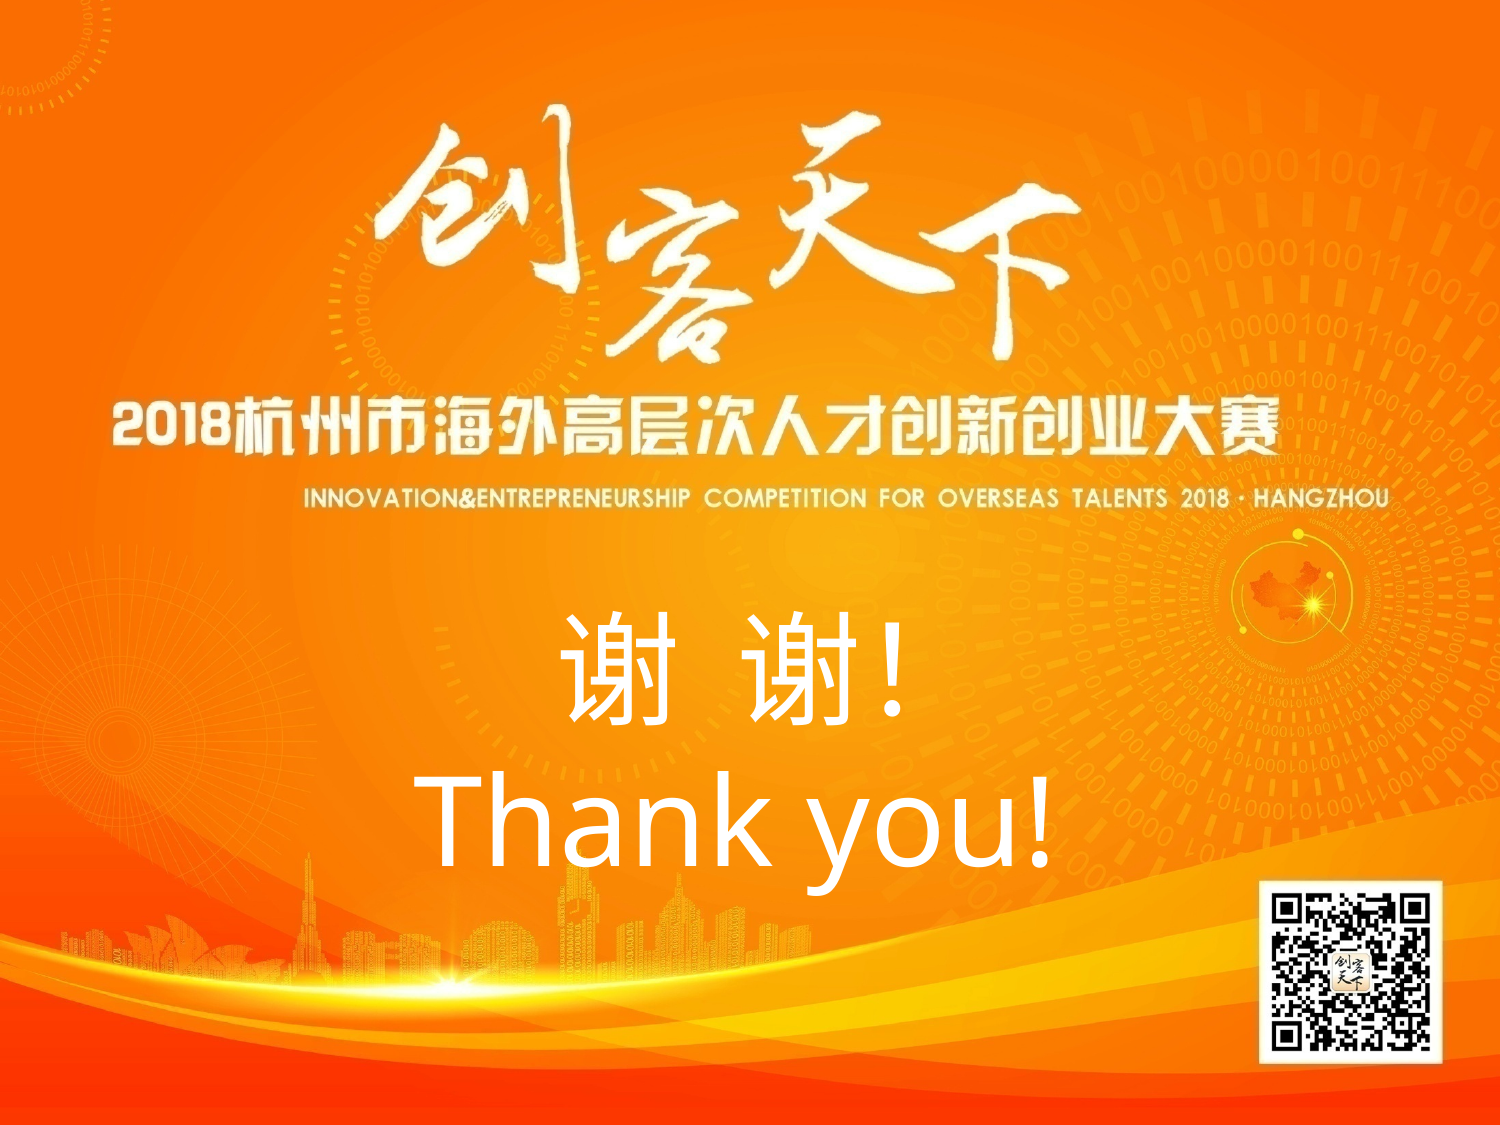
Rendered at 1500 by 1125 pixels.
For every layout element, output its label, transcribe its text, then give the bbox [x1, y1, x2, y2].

text_box 谢 谢！ Thank you! [398, 583, 1172, 899]
picture [0, 0, 1500, 1125]
